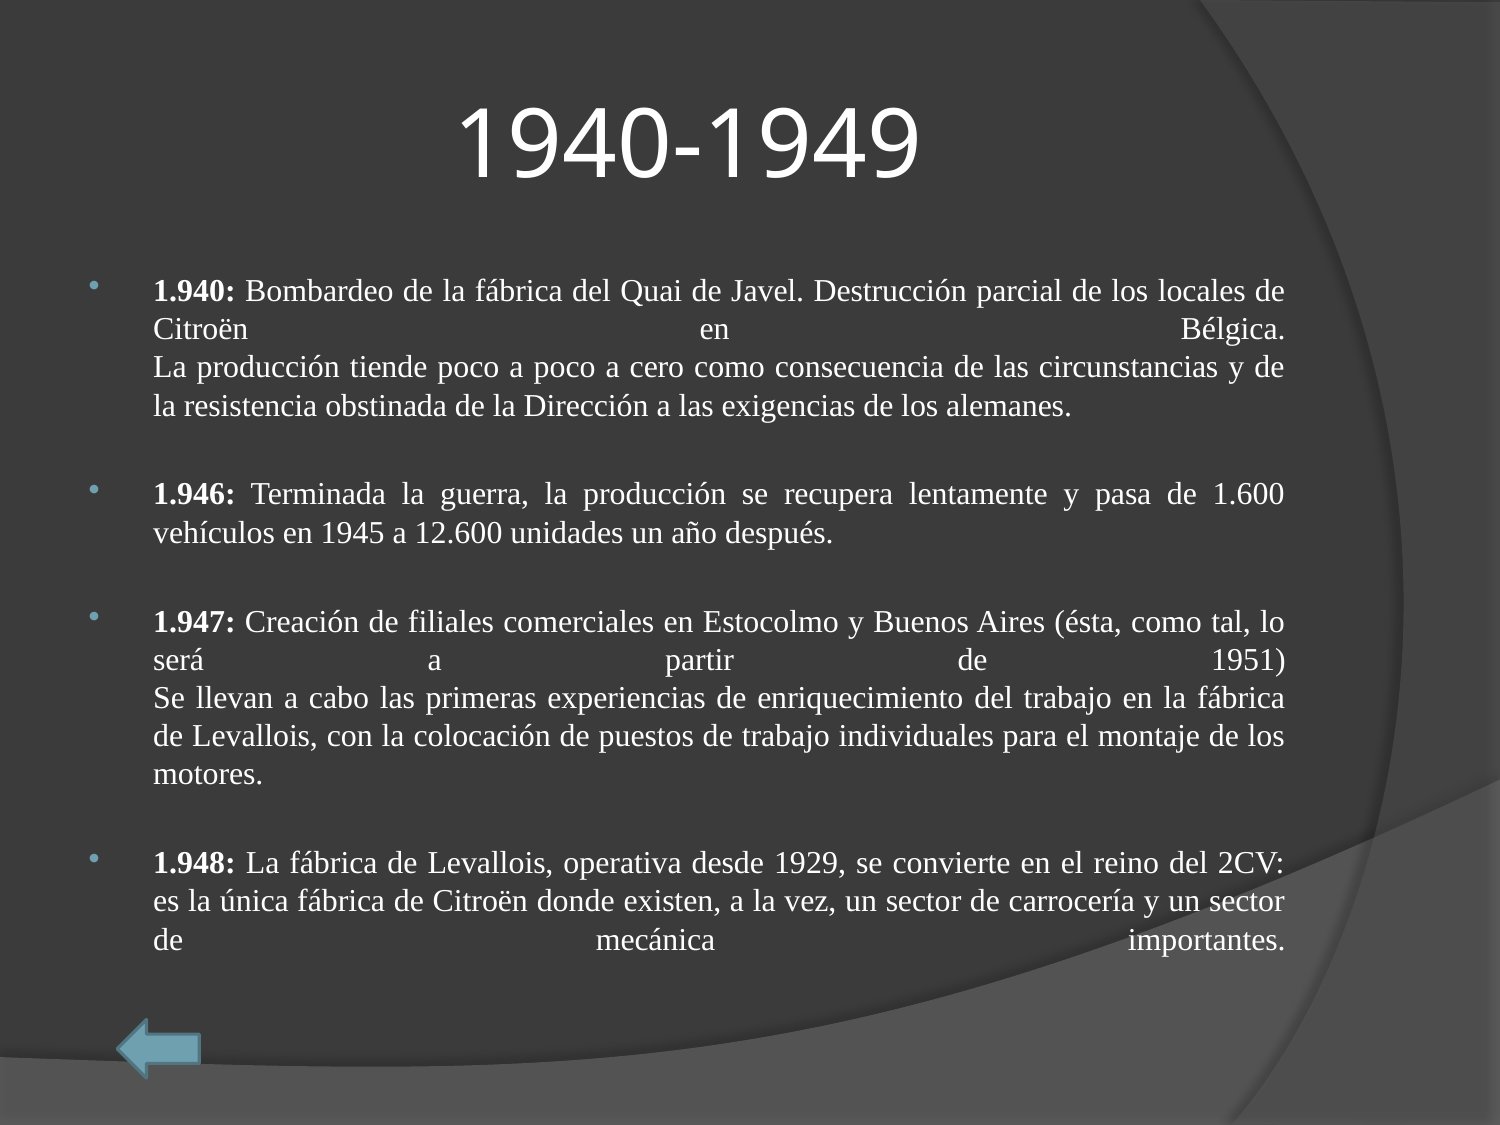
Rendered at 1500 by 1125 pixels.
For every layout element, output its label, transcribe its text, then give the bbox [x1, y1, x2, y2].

title 1940-1949 [75, 45, 1300, 233]
list 1.940: Bombardeo de la fábrica del Quai de Javel. Destrucción parcial de los locales de Citroën en Bélgica. La producción tiende poco a poco a cero como consecuencia de las circunstancias y de la resistencia obstinada de la Dirección a las exigencias de los alemanes. 1.946: Terminada la guerra, la producción se recupera lentamente y pasa de 1.600 vehículos en 1945 a 12.600 unidades un año después. 1.947: Creación de filiales comerciales en Estocolmo y Buenos Aires (ésta, como tal, lo será a partir de 1951) Se llevan a cabo las primeras experiencias de enriquecimiento del trabajo en la fábrica de Levallois, con la colocación de puestos de trabajo individuales para el montaje de los motores. 1.948: La fábrica de Levallois, operativa desde 1929, se convierte en el reino del 2CV: es la única fábrica de Citroën donde existen, a la vez, un sector de carrocería y un sector de mecánica importantes. [75, 262, 1300, 1005]
text_box [116, 1018, 201, 1080]
